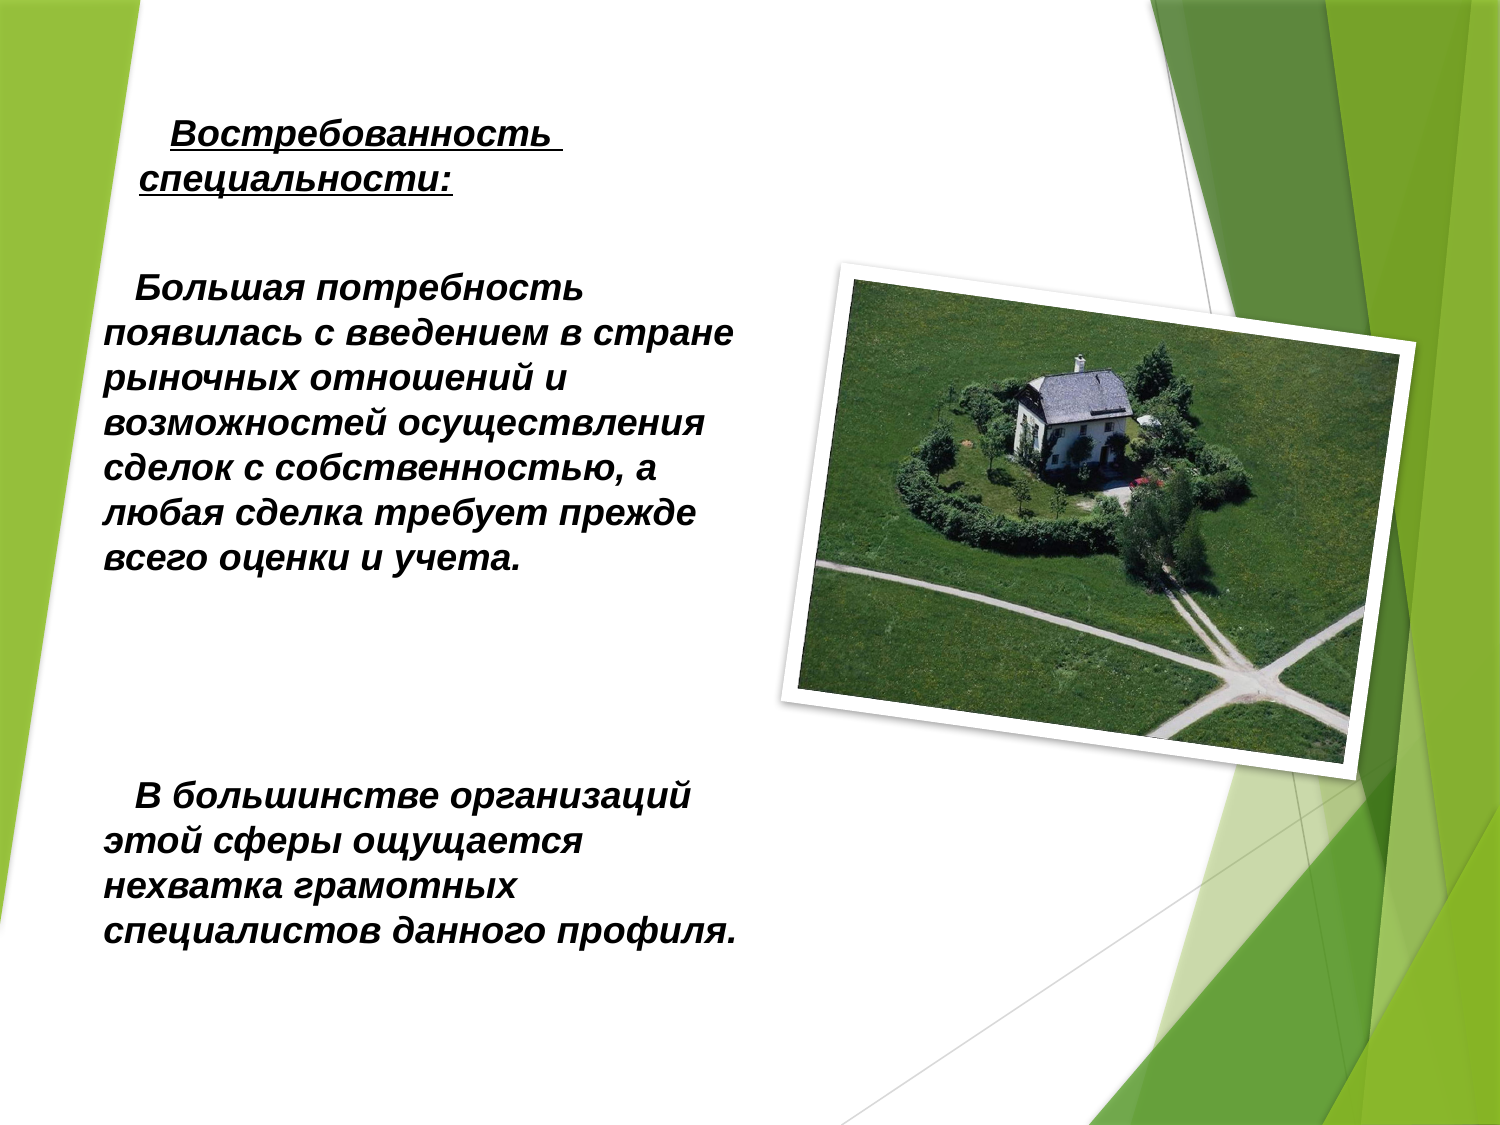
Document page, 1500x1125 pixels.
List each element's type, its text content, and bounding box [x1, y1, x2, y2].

text_box В большинстве организаций этой сферы ощущается нехватка грамотных специалистов данного профиля. [88, 763, 774, 958]
picture [799, 280, 1399, 763]
text_box Востребованность специальности: [123, 101, 715, 207]
text_box Большая потребность появилась с введением в стране рыночных отношений и возможностей осуществления сделок с собственностью, а любая сделка требует прежде всего оценки и учета. [88, 255, 762, 586]
